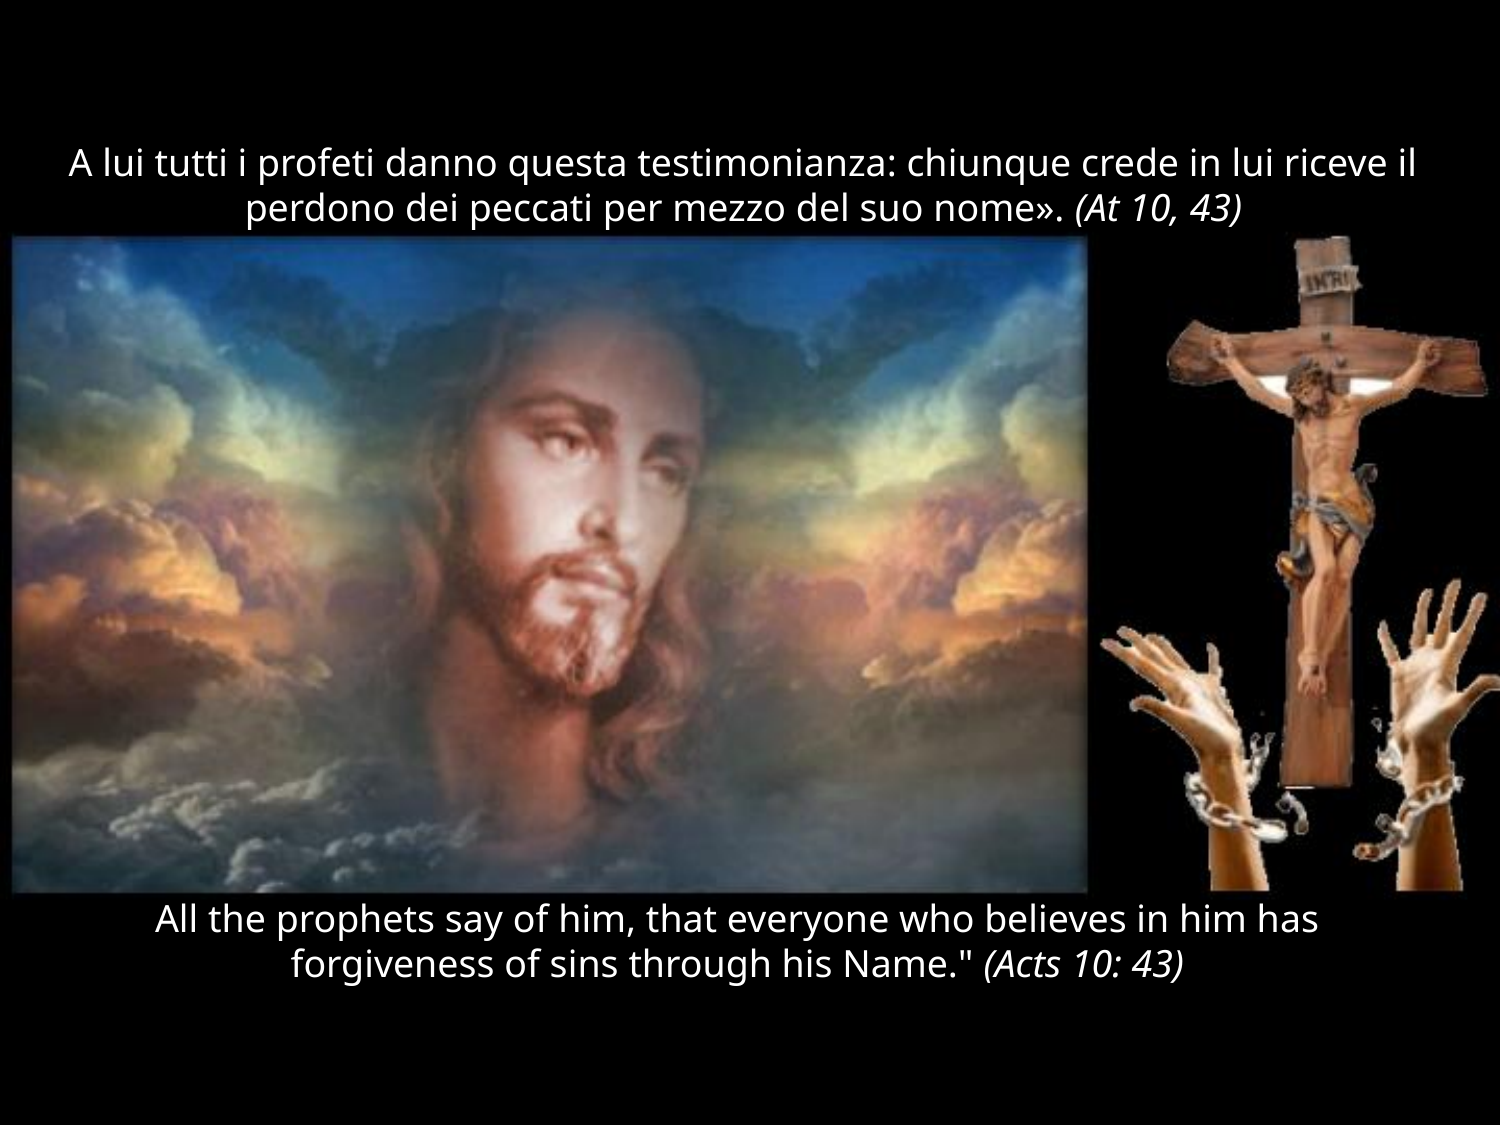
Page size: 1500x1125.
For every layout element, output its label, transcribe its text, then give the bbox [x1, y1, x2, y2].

text_box All the prophets say of him, that everyone who believes in him has forgiveness of sins through his Name." (Acts 10: 43) [75, 887, 1400, 993]
title A lui tutti i profeti danno questa testimonianza: chiunque crede in lui riceve il perdono dei peccati per mezzo del suo nome». (At 10, 43) [37, 112, 1450, 300]
picture [0, 0, 1500, 1125]
